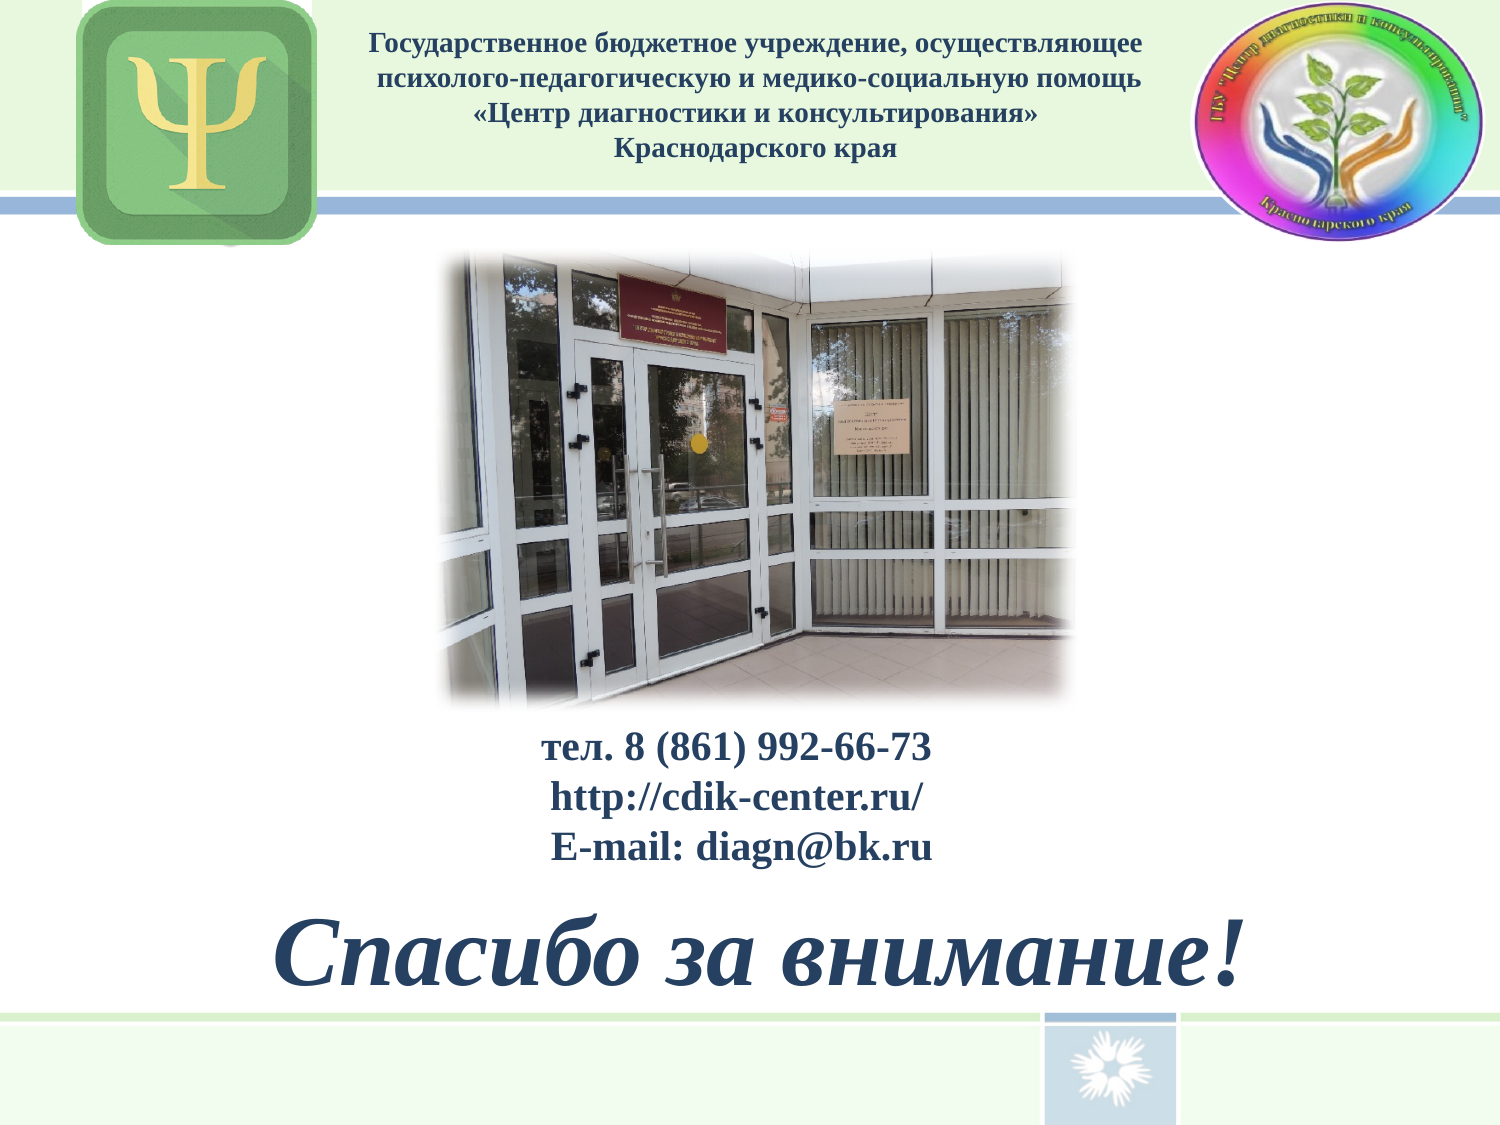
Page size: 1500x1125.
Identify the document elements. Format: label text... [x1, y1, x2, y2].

picture [0, 0, 1500, 1125]
title Государственное бюджетное учреждение, осуществляющее психолого-педагогическую и медико-социальную помощь «Центр диагностики и консультирования» Краснодарского края [322, 23, 1184, 189]
text_box Спасибо за внимание! [257, 877, 1266, 1013]
text_box тел. 8 (861) 992-66-73 http://cdik-center.ru/ E-mail: diagn@bk.ru [218, 711, 1266, 877]
